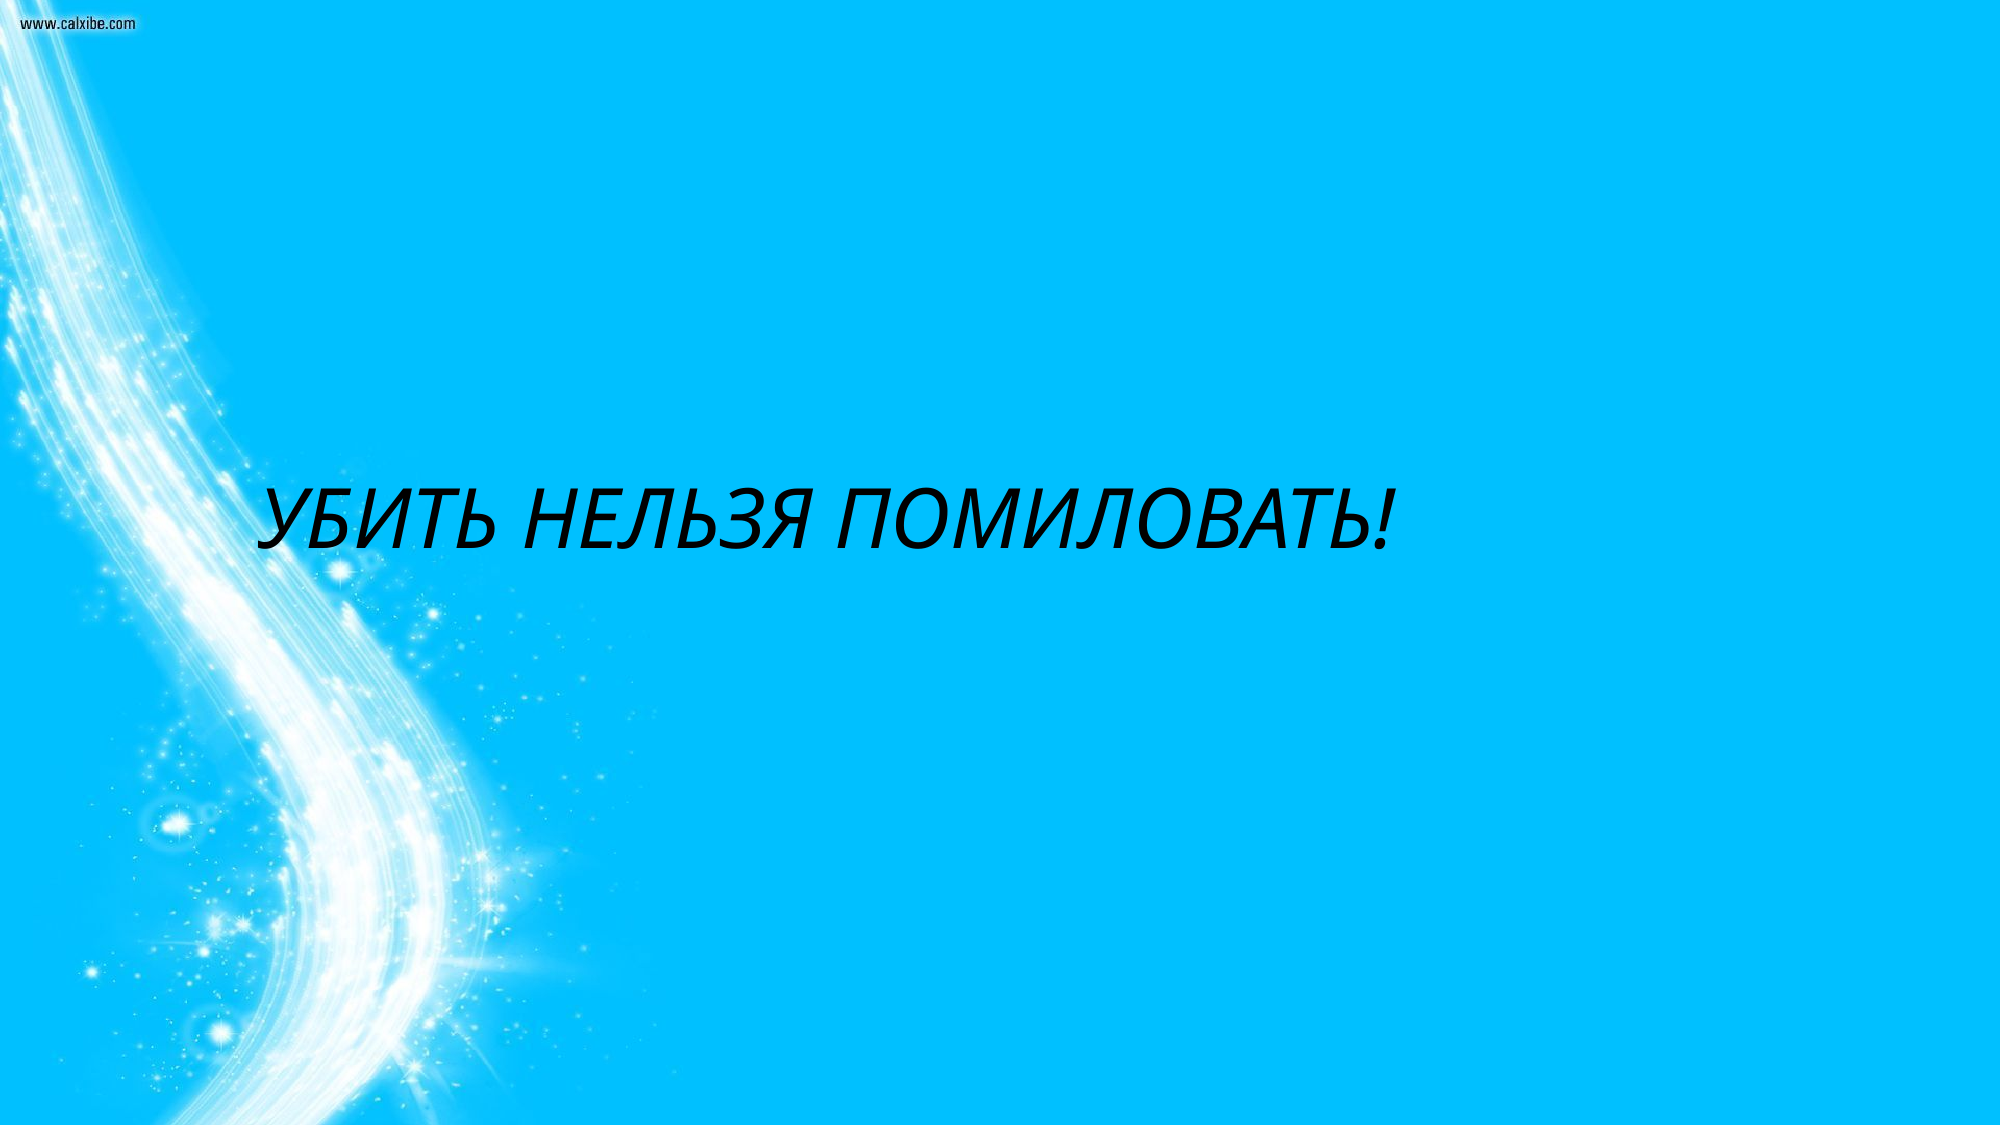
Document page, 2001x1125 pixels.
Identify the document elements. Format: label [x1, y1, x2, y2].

list [0, 0, 2000, 1125]
